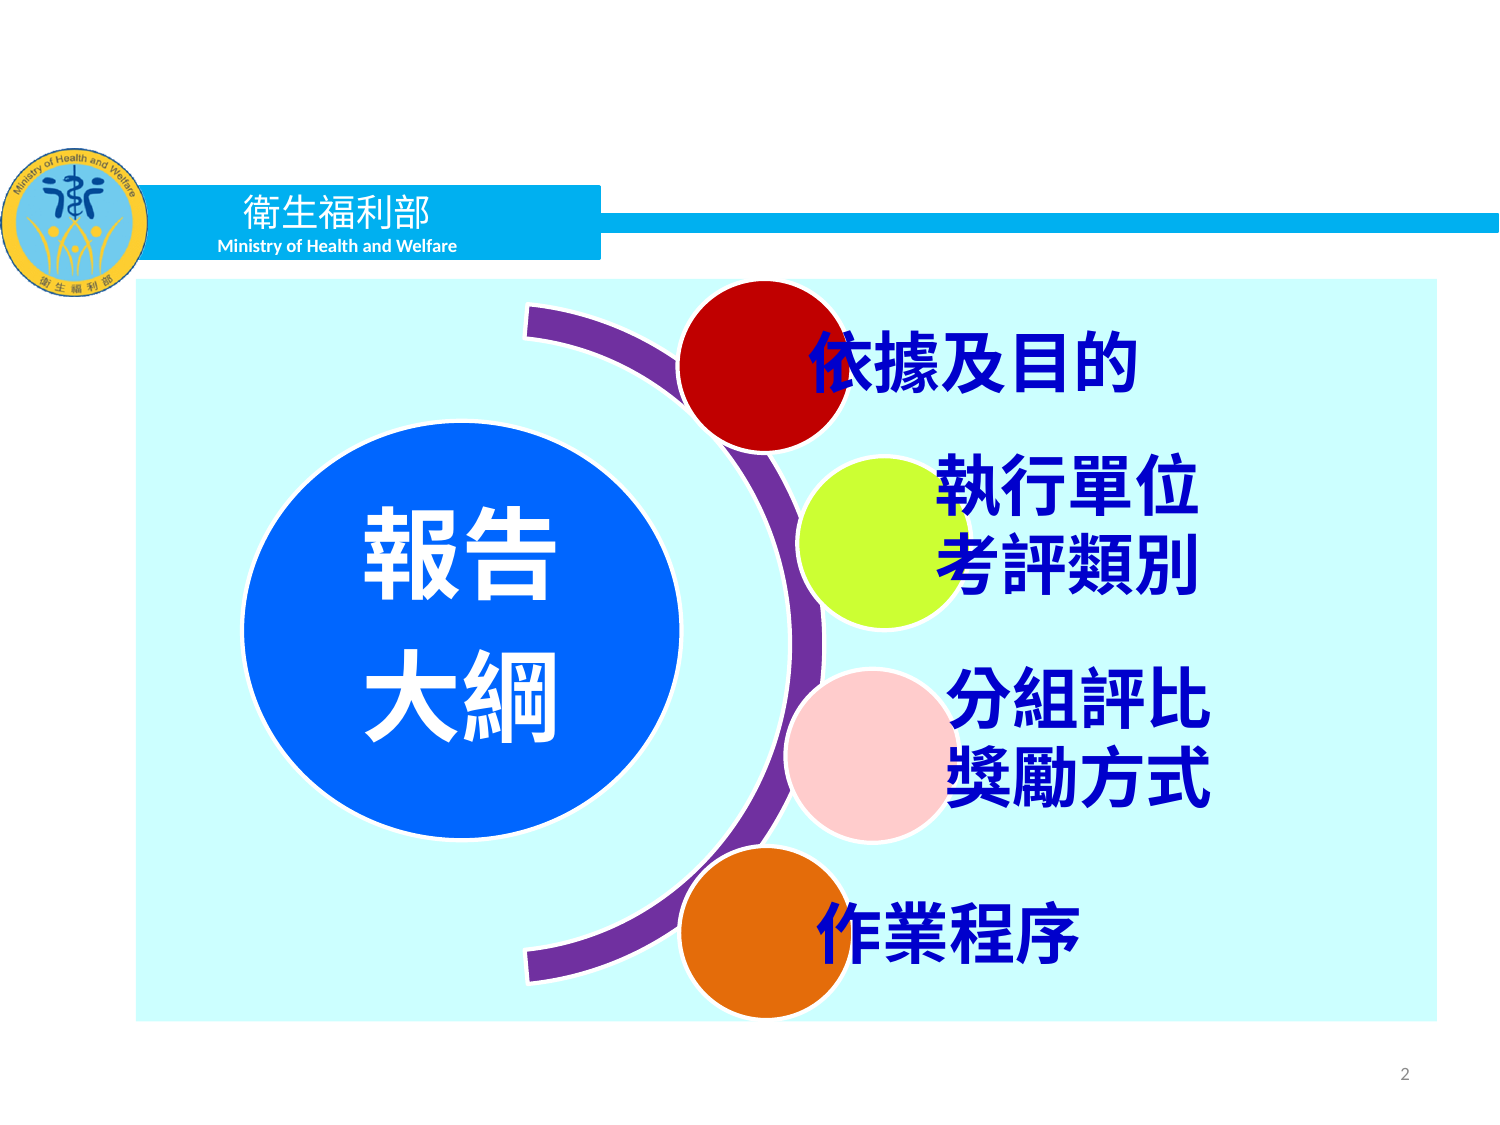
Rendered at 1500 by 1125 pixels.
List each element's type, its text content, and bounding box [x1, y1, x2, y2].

slide_number 2 [1074, 1042, 1425, 1103]
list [135, 278, 1438, 1022]
picture [0, 148, 148, 297]
